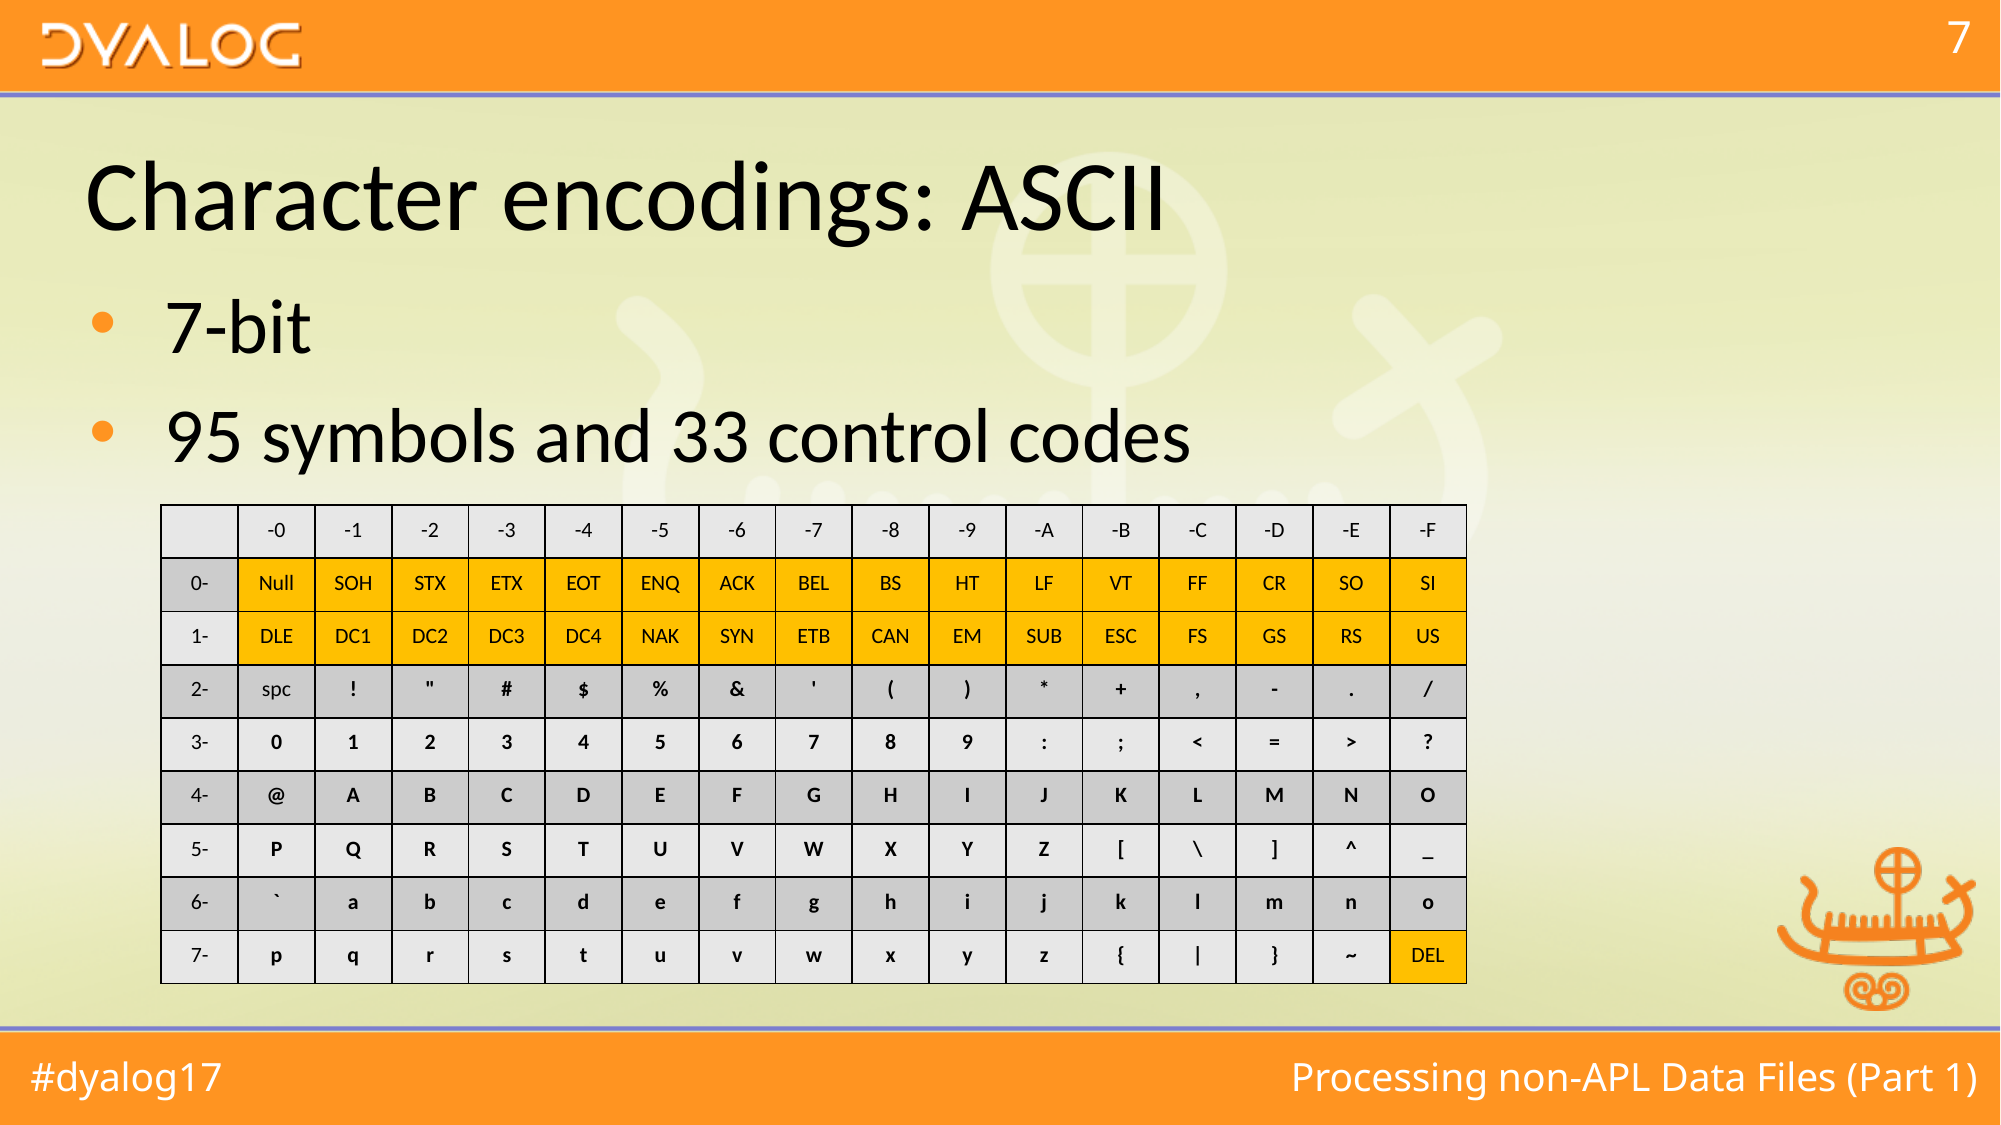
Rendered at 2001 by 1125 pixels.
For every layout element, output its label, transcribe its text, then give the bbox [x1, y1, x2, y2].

table_cell DC3 [469, 612, 544, 664]
table_cell , [1160, 666, 1235, 717]
table_cell P [239, 825, 314, 876]
table_cell m [1237, 878, 1312, 930]
table_cell SOH [316, 559, 391, 611]
table_cell LF [1007, 559, 1082, 611]
table_cell STX [393, 559, 468, 611]
table_cell spc [239, 666, 314, 717]
table_cell c [469, 878, 544, 930]
table_cell Q [316, 825, 391, 876]
table_cell q [316, 931, 391, 983]
table_header -B [1083, 506, 1158, 557]
list 7-bit 95 symbols and 33 control codes [74, 267, 1426, 1011]
table_cell . [1314, 666, 1389, 717]
table_cell @ [239, 772, 314, 823]
table_cell EOT [546, 559, 621, 611]
table_cell V [700, 825, 775, 876]
table_header -6 [700, 506, 775, 557]
table_cell 5- [162, 825, 237, 876]
table_cell u [623, 931, 698, 983]
table_cell DC1 [316, 612, 391, 664]
table_cell _ [1391, 825, 1466, 876]
table_cell DC4 [546, 612, 621, 664]
table_cell - [1237, 666, 1312, 717]
table_header -A [1007, 506, 1082, 557]
table_cell j [1007, 878, 1082, 930]
table_cell ; [1083, 719, 1158, 770]
table_header -D [1237, 506, 1312, 557]
table_cell ! [316, 666, 391, 717]
table_cell ] [1237, 825, 1312, 876]
table_cell Z [1007, 825, 1082, 876]
table_cell DC2 [393, 612, 468, 664]
table_cell : [1007, 719, 1082, 770]
table_cell M [1237, 772, 1312, 823]
table_header -C [1160, 506, 1235, 557]
table_cell ( [853, 666, 928, 717]
table_cell I [930, 772, 1005, 823]
table_cell SUB [1007, 612, 1082, 664]
table_cell DEL [1391, 931, 1466, 983]
table_cell ENQ [623, 559, 698, 611]
table_cell 2 [393, 719, 468, 770]
table_cell N [1314, 772, 1389, 823]
table_header -7 [776, 506, 851, 557]
table_cell / [1391, 666, 1466, 717]
table_cell p [239, 931, 314, 983]
table_cell 0 [239, 719, 314, 770]
table_cell 9 [930, 719, 1005, 770]
table_cell BS [853, 559, 928, 611]
table_cell 8 [853, 719, 928, 770]
table_cell # [469, 666, 544, 717]
table_cell 3- [162, 719, 237, 770]
table_cell E [623, 772, 698, 823]
table_cell k [1083, 878, 1158, 930]
table_header -5 [623, 506, 698, 557]
table_cell X [853, 825, 928, 876]
table_cell NAK [623, 612, 698, 664]
table_cell GS [1237, 612, 1312, 664]
table_cell T [546, 825, 621, 876]
table_cell CR [1237, 559, 1312, 611]
table_cell % [623, 666, 698, 717]
table_cell w [776, 931, 851, 983]
table_cell J [1007, 772, 1082, 823]
table_cell " [393, 666, 468, 717]
table_cell Y [930, 825, 1005, 876]
table_cell } [1237, 931, 1312, 983]
table_cell { [1083, 931, 1158, 983]
table_cell US [1391, 612, 1466, 664]
table_header [162, 506, 237, 557]
table_cell ACK [700, 559, 775, 611]
table_cell 6- [162, 878, 237, 930]
table_cell H [853, 772, 928, 823]
table_cell ETX [469, 559, 544, 611]
table_cell ' [776, 666, 851, 717]
table_header -E [1314, 506, 1389, 557]
table_cell > [1314, 719, 1389, 770]
table_cell SO [1314, 559, 1389, 611]
table_cell D [546, 772, 621, 823]
table_cell DLE [239, 612, 314, 664]
table_cell C [469, 772, 544, 823]
table_cell b [393, 878, 468, 930]
table_header -4 [546, 506, 621, 557]
table_cell EM [930, 612, 1005, 664]
table_cell G [776, 772, 851, 823]
table_cell U [623, 825, 698, 876]
table_header -F [1391, 506, 1466, 557]
table_cell & [700, 666, 775, 717]
table_cell i [930, 878, 1005, 930]
table_cell ESC [1083, 612, 1158, 664]
table_cell | [1160, 931, 1235, 983]
table_cell 0- [162, 559, 237, 611]
table_cell g [776, 878, 851, 930]
table_cell r [393, 931, 468, 983]
table_header -8 [853, 506, 928, 557]
table_header -0 [239, 506, 314, 557]
table_cell Null [239, 559, 314, 611]
table_cell 3 [469, 719, 544, 770]
table_cell R [393, 825, 468, 876]
table_cell 6 [700, 719, 775, 770]
table_cell 5 [623, 719, 698, 770]
table_cell ? [1391, 719, 1466, 770]
table_cell L [1160, 772, 1235, 823]
table_cell ) [930, 666, 1005, 717]
table_cell S [469, 825, 544, 876]
table_cell e [623, 878, 698, 930]
table_cell 7 [776, 719, 851, 770]
table_header -2 [393, 506, 468, 557]
table_cell s [469, 931, 544, 983]
table_cell HT [930, 559, 1005, 611]
table_cell d [546, 878, 621, 930]
table_cell B [393, 772, 468, 823]
table_cell $ [546, 666, 621, 717]
table_cell + [1083, 666, 1158, 717]
table_cell ETB [776, 612, 851, 664]
table_cell = [1237, 719, 1312, 770]
table_cell h [853, 878, 928, 930]
table_cell ^ [1314, 825, 1389, 876]
table_cell < [1160, 719, 1235, 770]
table_cell FF [1160, 559, 1235, 611]
table_cell RS [1314, 612, 1389, 664]
table_cell 7- [162, 931, 237, 983]
table_cell FS [1160, 612, 1235, 664]
table_cell 1 [316, 719, 391, 770]
table_cell ` [239, 878, 314, 930]
table_header -9 [930, 506, 1005, 557]
table_cell BEL [776, 559, 851, 611]
table_cell [ [1083, 825, 1158, 876]
table_cell W [776, 825, 851, 876]
table_cell O [1391, 772, 1466, 823]
table_cell 2- [162, 666, 237, 717]
table_cell VT [1083, 559, 1158, 611]
table_cell v [700, 931, 775, 983]
table_cell F [700, 772, 775, 823]
table_cell ~ [1314, 931, 1389, 983]
table_cell t [546, 931, 621, 983]
table_cell A [316, 772, 391, 823]
table_cell CAN [853, 612, 928, 664]
table_cell SYN [700, 612, 775, 664]
table_cell 4- [162, 772, 237, 823]
table_cell * [1007, 666, 1082, 717]
table_cell \ [1160, 825, 1235, 876]
table_cell l [1160, 878, 1235, 930]
table_cell z [1007, 931, 1082, 983]
table_cell 1- [162, 612, 237, 664]
picture [0, 0, 2001, 1125]
table_cell a [316, 878, 391, 930]
table_cell SI [1391, 559, 1466, 611]
title Character encodings: ASCII [70, 125, 1900, 256]
table_cell n [1314, 878, 1389, 930]
table_cell K [1083, 772, 1158, 823]
table_cell x [853, 931, 928, 983]
table_cell 4 [546, 719, 621, 770]
table_cell f [700, 878, 775, 930]
table_cell o [1391, 878, 1466, 930]
table_header -1 [316, 506, 391, 557]
table_header -3 [469, 506, 544, 557]
table_cell y [930, 931, 1005, 983]
